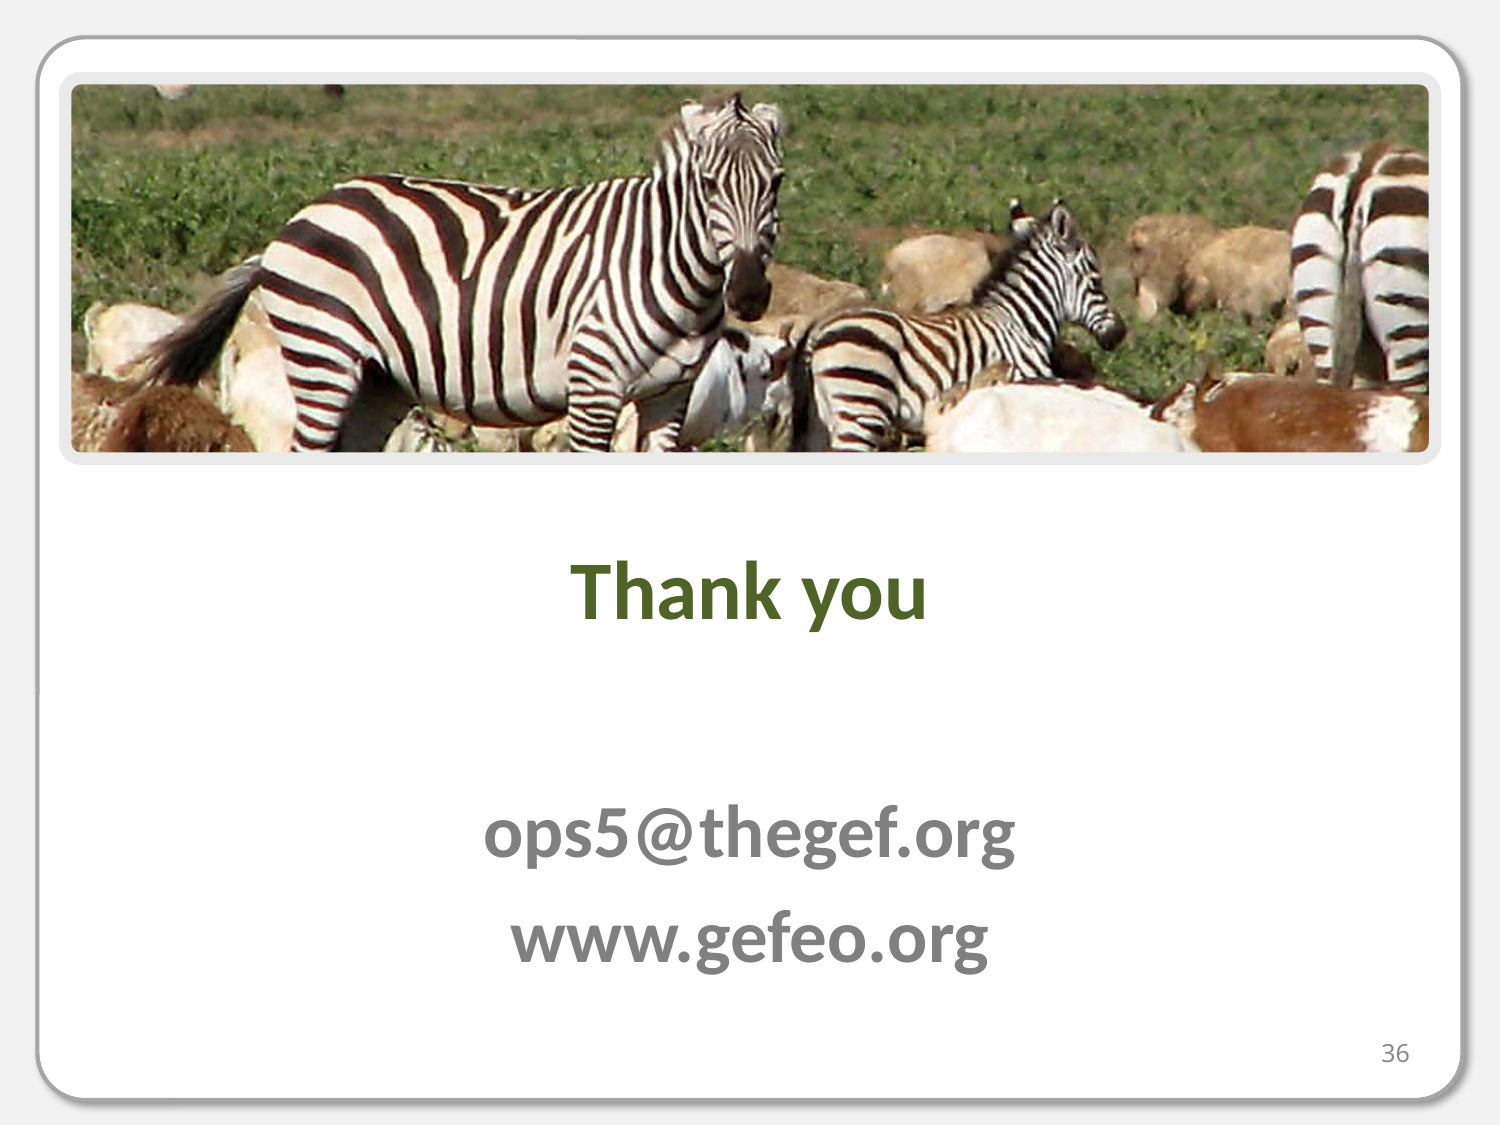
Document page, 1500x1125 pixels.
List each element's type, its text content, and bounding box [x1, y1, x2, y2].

text_box Thank you [65, 515, 1435, 657]
slide_number 36 [1074, 1025, 1425, 1085]
text_box ops5@thegef.org www.gefeo.org [65, 775, 1435, 1012]
picture [64, 77, 1436, 459]
